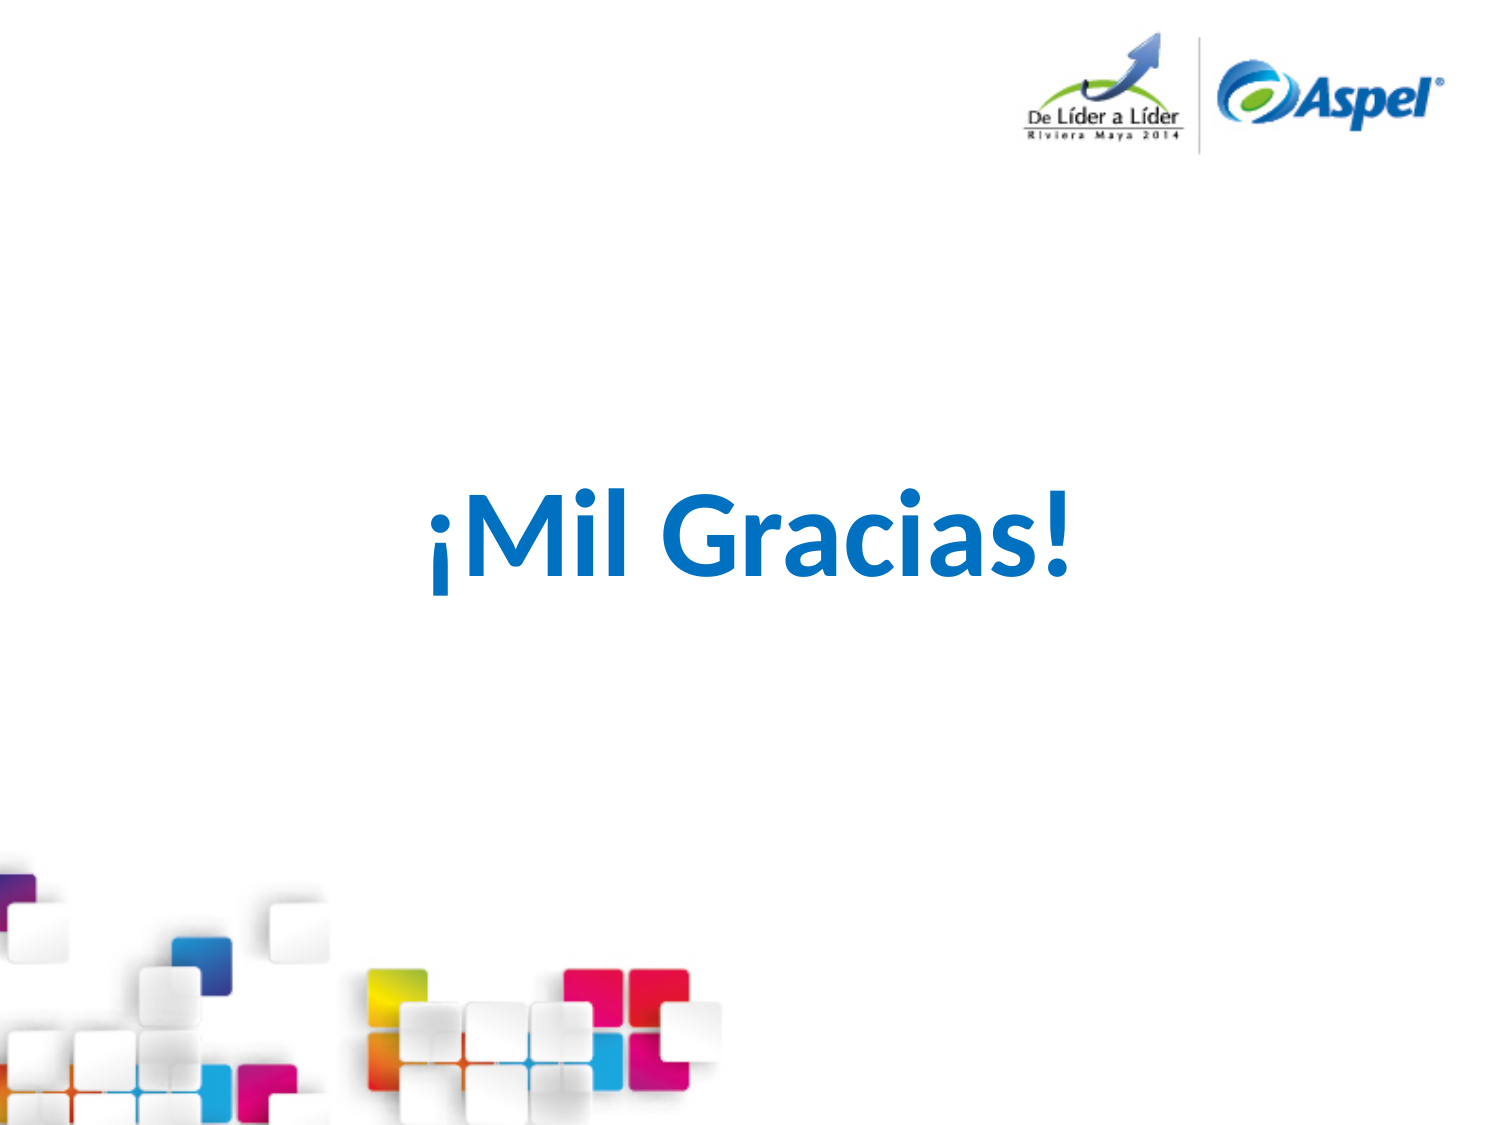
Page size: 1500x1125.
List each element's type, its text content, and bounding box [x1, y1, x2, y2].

text_box ¡Mil Gracias! [405, 444, 1094, 610]
picture [0, 0, 1500, 1125]
